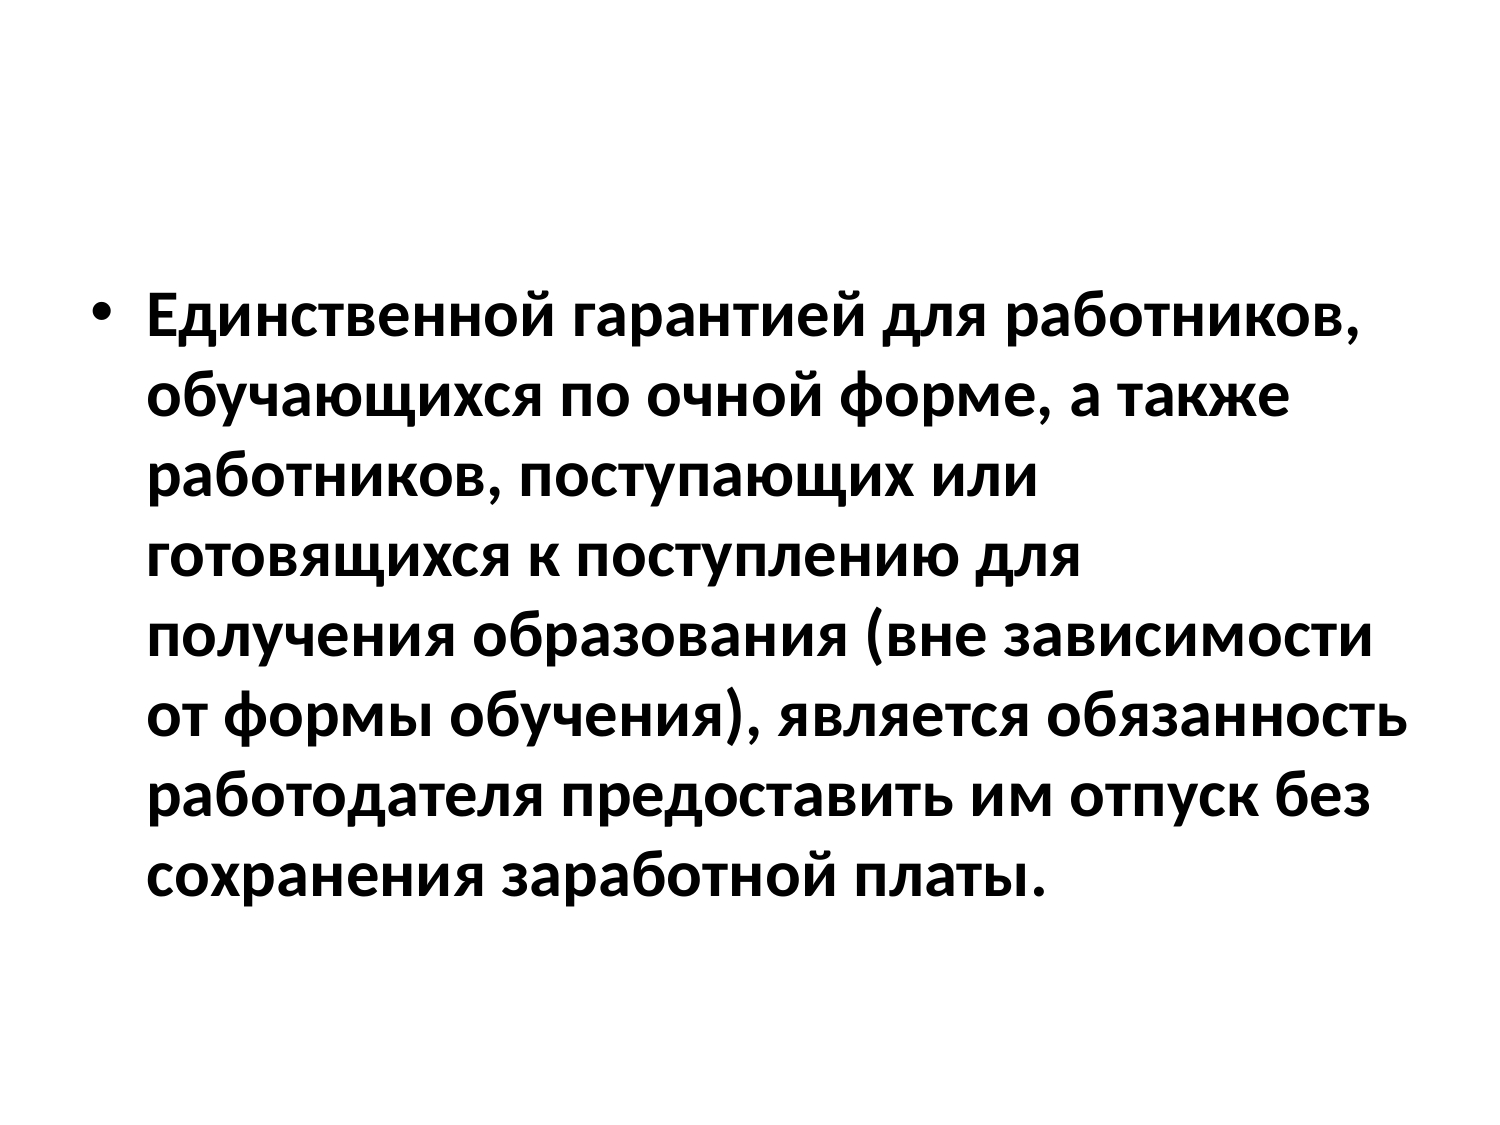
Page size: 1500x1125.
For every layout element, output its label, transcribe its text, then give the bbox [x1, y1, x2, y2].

list Единственной гарантией для работников, обучающихся по очной форме, а также работников, поступающих или готовящихся к поступлению для получения образования (вне зависимости от формы обучения), является обязанность работодателя предоставить им отпуск без сохранения заработной платы. [75, 262, 1425, 1005]
